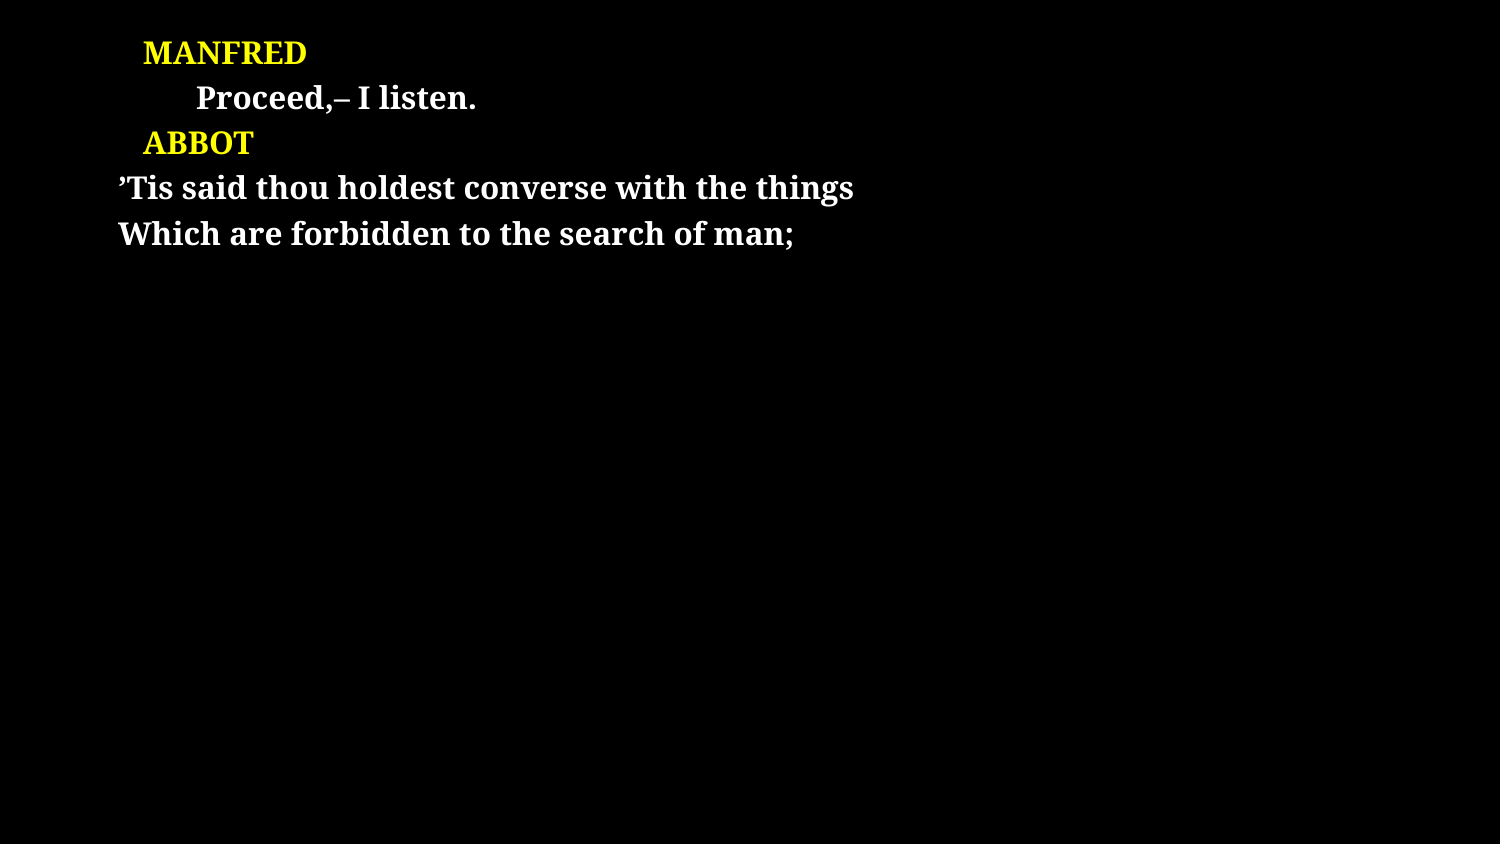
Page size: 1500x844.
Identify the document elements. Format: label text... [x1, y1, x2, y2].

title Manfred Proceed,– I listen. ABBOT ’Tis said thou holdest converse with the things Which are forbidden to the search of man; [103, 17, 1397, 299]
